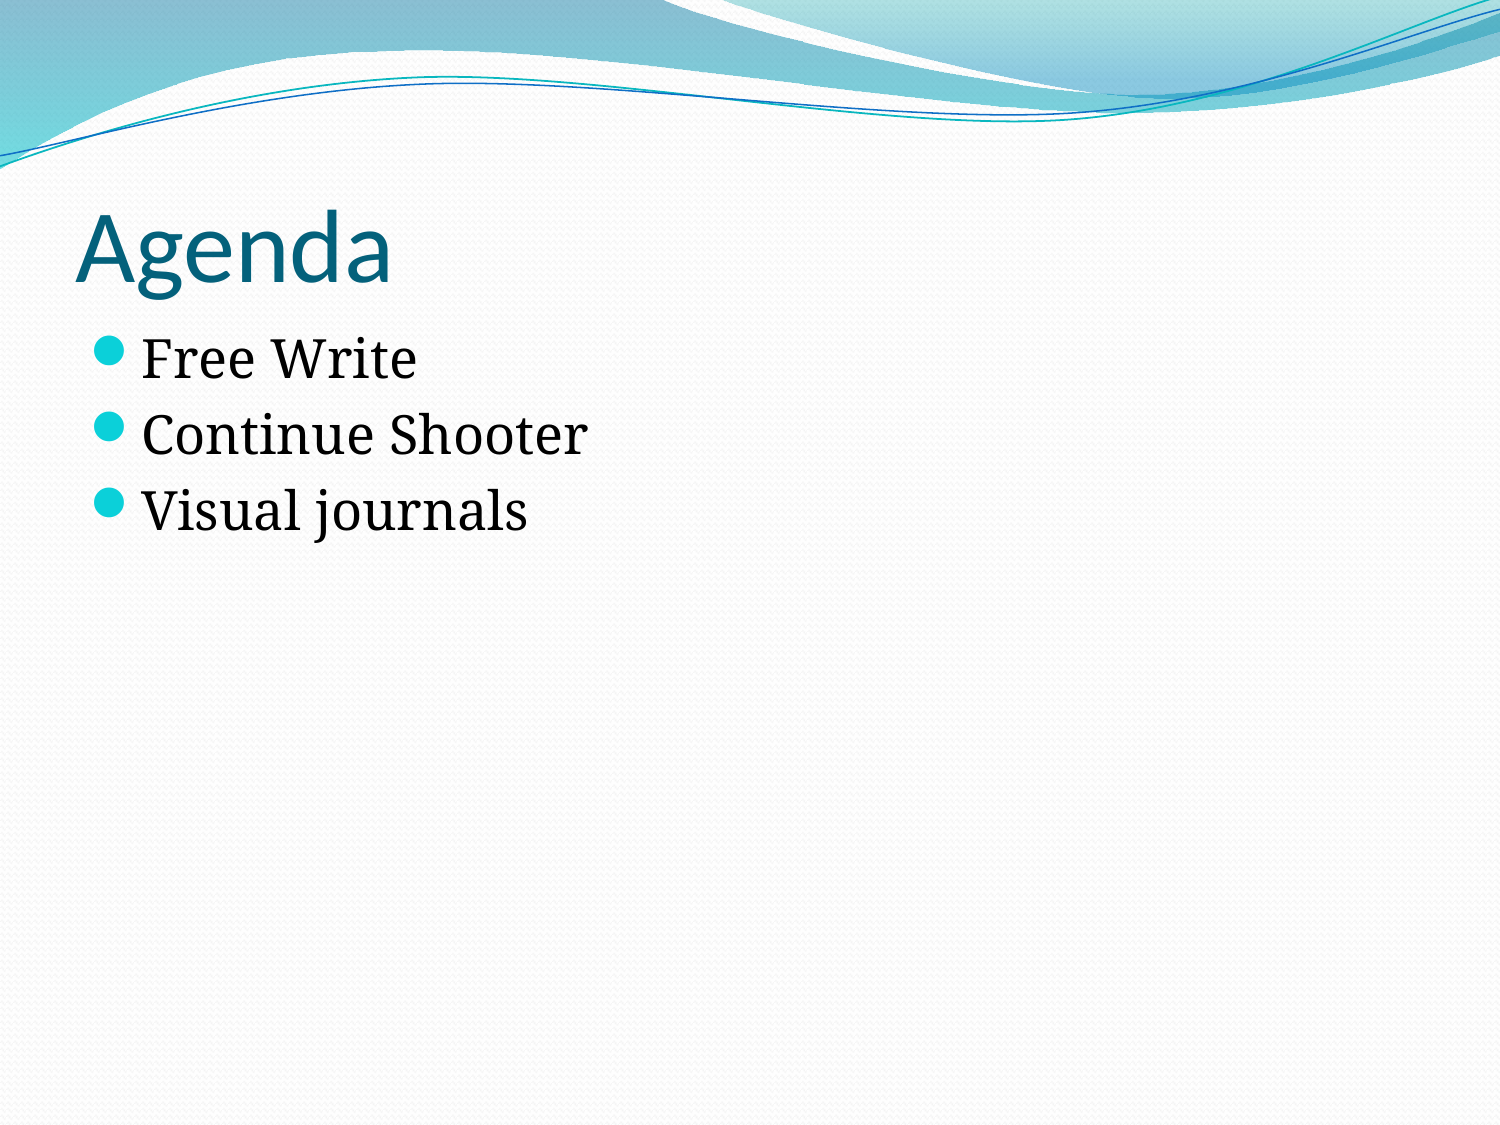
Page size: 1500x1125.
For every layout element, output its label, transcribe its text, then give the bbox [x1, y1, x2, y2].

title Agenda [75, 115, 1425, 303]
list Free Write Continue Shooter Visual journals [75, 317, 1425, 1038]
